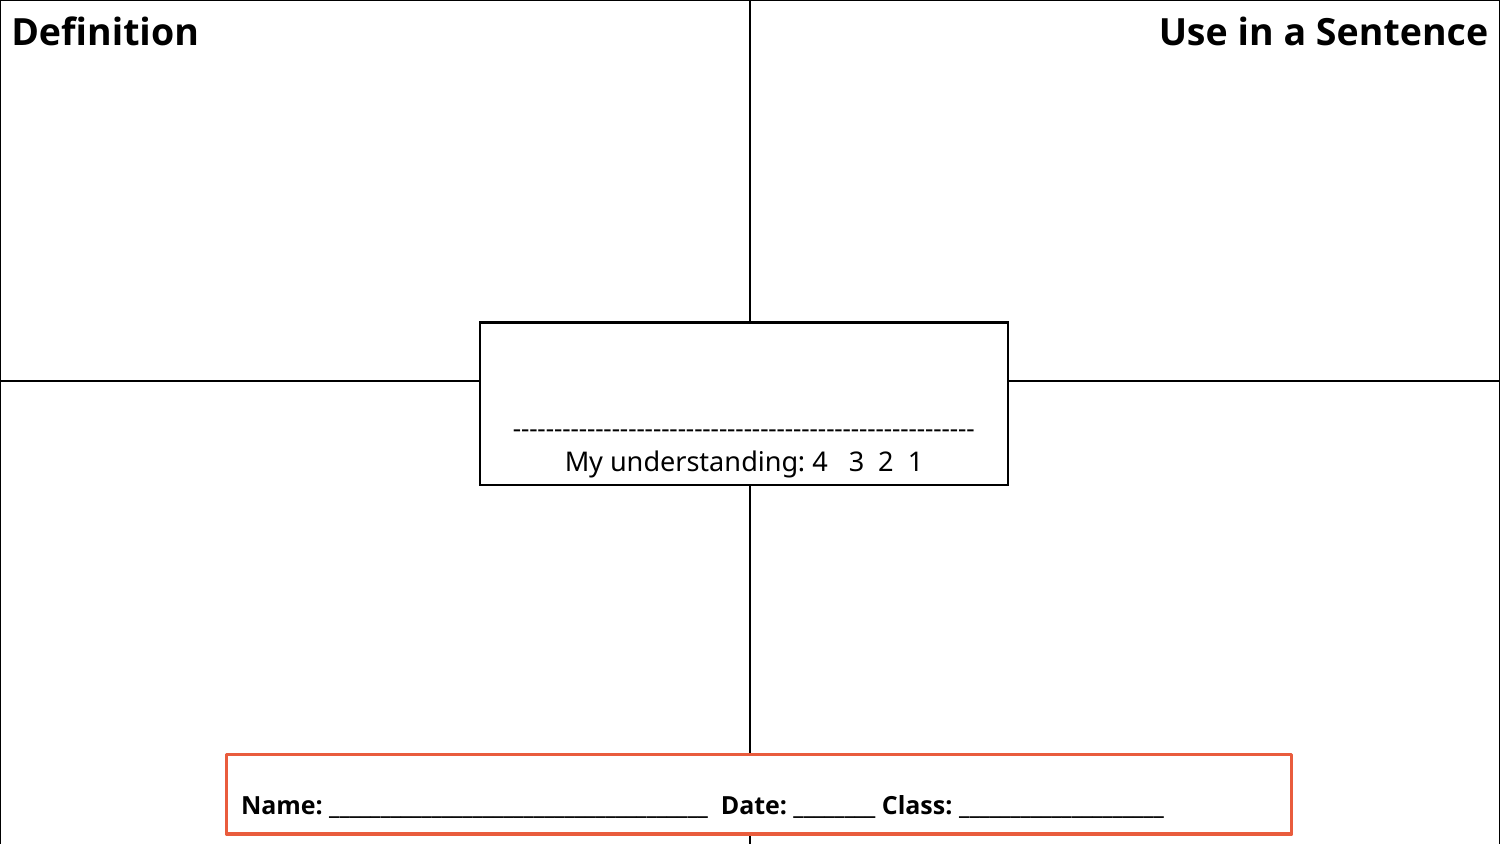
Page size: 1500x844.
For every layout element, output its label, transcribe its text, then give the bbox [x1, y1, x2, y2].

table_header Definition [1, 1, 749, 380]
text_box -------------------------------------------------------- My understanding: 4 3 2 1 [480, 322, 1008, 486]
text_box Name: _____________________________________ Date: ________ Class: ____________________ [226, 754, 1292, 834]
table_header Use in a Sentence [751, 1, 1499, 380]
table_cell Imp Question [751, 382, 1499, 844]
table_cell Illustration [1, 382, 749, 844]
